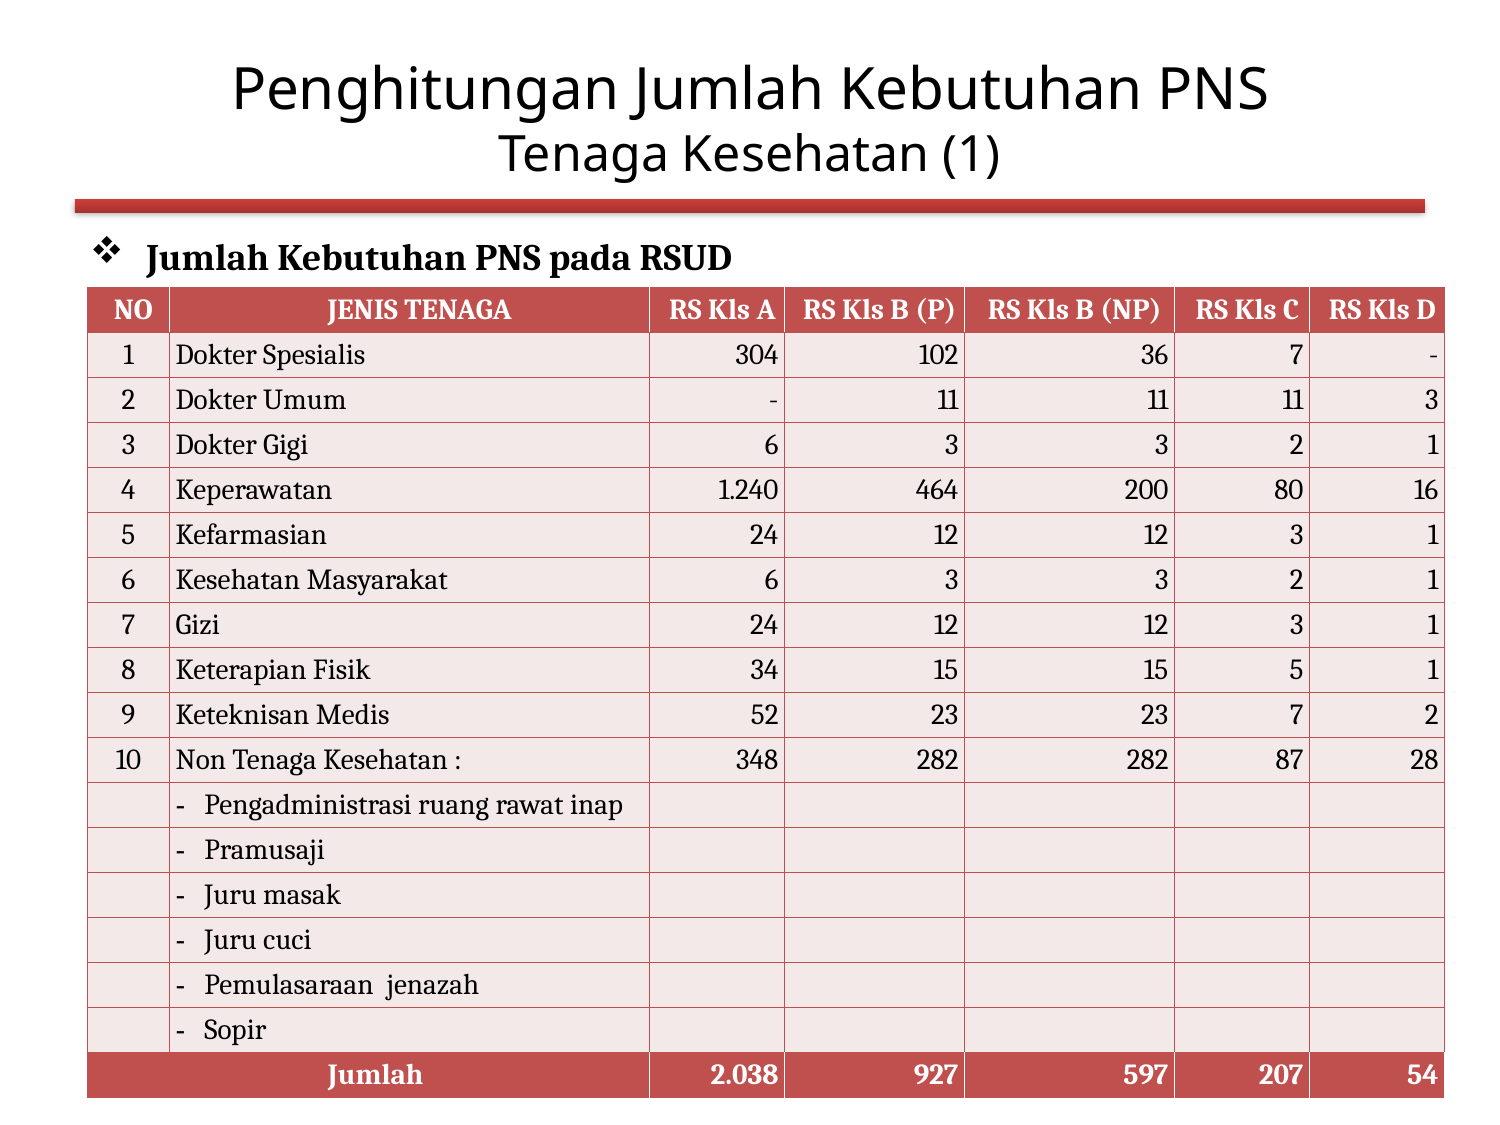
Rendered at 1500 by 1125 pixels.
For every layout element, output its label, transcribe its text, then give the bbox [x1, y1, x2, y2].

table_cell 23 [785, 693, 964, 737]
table_cell 23 [965, 693, 1174, 737]
table_cell [650, 1008, 784, 1052]
table_cell [650, 873, 784, 917]
table_cell [1310, 828, 1444, 872]
table_cell 6 [650, 423, 784, 467]
table_cell 200 [965, 468, 1174, 512]
table_cell [965, 828, 1174, 872]
table_cell Dokter Umum [170, 378, 649, 422]
table_cell 24 [650, 603, 784, 647]
table_cell Keterapian Fisik [170, 648, 649, 692]
table_cell 12 [785, 603, 964, 647]
table_cell Juru cuci [170, 918, 649, 962]
table_cell [1310, 1008, 1444, 1052]
table_cell 282 [965, 738, 1174, 782]
table_cell 1 [88, 333, 169, 377]
table_cell Dokter Gigi [170, 423, 649, 467]
table_cell 2 [88, 378, 169, 422]
table_cell Kefarmasian [170, 513, 649, 557]
table_cell [1175, 1008, 1309, 1052]
table_cell [88, 918, 169, 962]
table_cell 2.038 [650, 1053, 784, 1097]
table_cell 52 [650, 693, 784, 737]
table_cell [965, 783, 1174, 827]
table_cell [785, 873, 964, 917]
table_cell 102 [785, 333, 964, 377]
table_cell 28 [1310, 738, 1444, 782]
table_cell 3 [1175, 603, 1309, 647]
table_cell 9 [88, 693, 169, 737]
table_cell 4 [88, 468, 169, 512]
table_cell Gizi [170, 603, 649, 647]
table_cell [650, 918, 784, 962]
table_cell [1310, 918, 1444, 962]
table_cell 2 [1175, 423, 1309, 467]
table_cell [1175, 963, 1309, 1007]
table_cell 3 [1310, 378, 1444, 422]
table_cell Sopir [170, 1008, 649, 1052]
table_cell 11 [965, 378, 1174, 422]
table_cell 304 [650, 333, 784, 377]
table_cell Keteknisan Medis [170, 693, 649, 737]
table_cell Pramusaji [170, 828, 649, 872]
table_header RS Kls B (NP) [965, 288, 1174, 332]
table_cell Pemulasaraan jenazah [170, 963, 649, 1007]
table_cell 24 [650, 513, 784, 557]
table_cell 1 [1310, 558, 1444, 602]
table_cell 15 [785, 648, 964, 692]
table_cell [88, 783, 169, 827]
table_cell [650, 783, 784, 827]
table_cell 3 [1175, 513, 1309, 557]
table_cell 348 [650, 738, 784, 782]
table_cell 3 [785, 558, 964, 602]
table_cell 7 [88, 603, 169, 647]
table_cell Keperawatan [170, 468, 649, 512]
table_cell 6 [650, 558, 784, 602]
table_cell Kesehatan Masyarakat [170, 558, 649, 602]
table_cell [785, 963, 964, 1007]
table_cell 16 [1310, 468, 1444, 512]
table_cell 12 [965, 603, 1174, 647]
table_cell 2 [1175, 558, 1309, 602]
table_cell 1 [1310, 423, 1444, 467]
table_cell Jumlah [88, 1053, 649, 1097]
table_header RS Kls B (P) [785, 288, 964, 332]
table_cell 1 [1310, 603, 1444, 647]
title Penghitungan Jumlah Kebutuhan PNS Tenaga Kesehatan (1) [75, 45, 1425, 188]
table_cell 2 [1310, 693, 1444, 737]
table_cell [965, 963, 1174, 1007]
table_cell 3 [785, 423, 964, 467]
table_cell [1175, 828, 1309, 872]
table_cell [785, 783, 964, 827]
table_header RS Kls A [650, 288, 784, 332]
table_cell 7 [1175, 693, 1309, 737]
table_cell 3 [965, 423, 1174, 467]
table_cell [650, 963, 784, 1007]
table_cell [1310, 873, 1444, 917]
table_cell [650, 828, 784, 872]
table_cell 3 [88, 423, 169, 467]
table_cell [785, 1008, 964, 1052]
table_cell 282 [785, 738, 964, 782]
table_header NO [88, 288, 169, 332]
table_cell 54 [1310, 1053, 1444, 1097]
table_cell 36 [965, 333, 1174, 377]
table_header RS Kls C [1175, 288, 1309, 332]
table_cell 8 [88, 648, 169, 692]
table_cell [88, 1008, 169, 1052]
table_cell [88, 963, 169, 1007]
table_cell 12 [965, 513, 1174, 557]
table_cell [965, 918, 1174, 962]
table_cell 34 [650, 648, 784, 692]
table_cell 15 [965, 648, 1174, 692]
table_cell 597 [965, 1053, 1174, 1097]
table_cell 11 [785, 378, 964, 422]
table_cell [1175, 873, 1309, 917]
table_cell 11 [1175, 378, 1309, 422]
table_cell 12 [785, 513, 964, 557]
table_cell 87 [1175, 738, 1309, 782]
table_cell 3 [965, 558, 1174, 602]
table_cell [1175, 783, 1309, 827]
table_cell [965, 873, 1174, 917]
table_cell - [650, 378, 784, 422]
table_header JENIS TENAGA [170, 288, 649, 332]
table_cell - [1310, 333, 1444, 377]
table_header RS Kls D [1310, 288, 1444, 332]
table_cell 1.240 [650, 468, 784, 512]
table_cell [785, 918, 964, 962]
table_cell [965, 1008, 1174, 1052]
table_cell 6 [88, 558, 169, 602]
text_box [74, 199, 1425, 213]
table_cell 10 [88, 738, 169, 782]
table_cell Non Tenaga Kesehatan : [170, 738, 649, 782]
table_cell 207 [1175, 1053, 1309, 1097]
table_cell [1175, 918, 1309, 962]
table_cell 1 [1310, 648, 1444, 692]
table_cell Pengadministrasi ruang rawat inap [170, 783, 649, 827]
table_cell 464 [785, 468, 964, 512]
table_cell [785, 828, 964, 872]
table_cell [1310, 963, 1444, 1007]
table_cell 80 [1175, 468, 1309, 512]
table_cell [88, 873, 169, 917]
table_cell Juru masak [170, 873, 649, 917]
table_cell 5 [1175, 648, 1309, 692]
table_cell 5 [88, 513, 169, 557]
list Jumlah Kebutuhan PNS pada RSUD [75, 224, 1425, 288]
table_cell 927 [785, 1053, 964, 1097]
table_cell 7 [1175, 333, 1309, 377]
table_cell Dokter Spesialis [170, 333, 649, 377]
table_cell [1310, 783, 1444, 827]
table_cell [88, 828, 169, 872]
table_cell 1 [1310, 513, 1444, 557]
